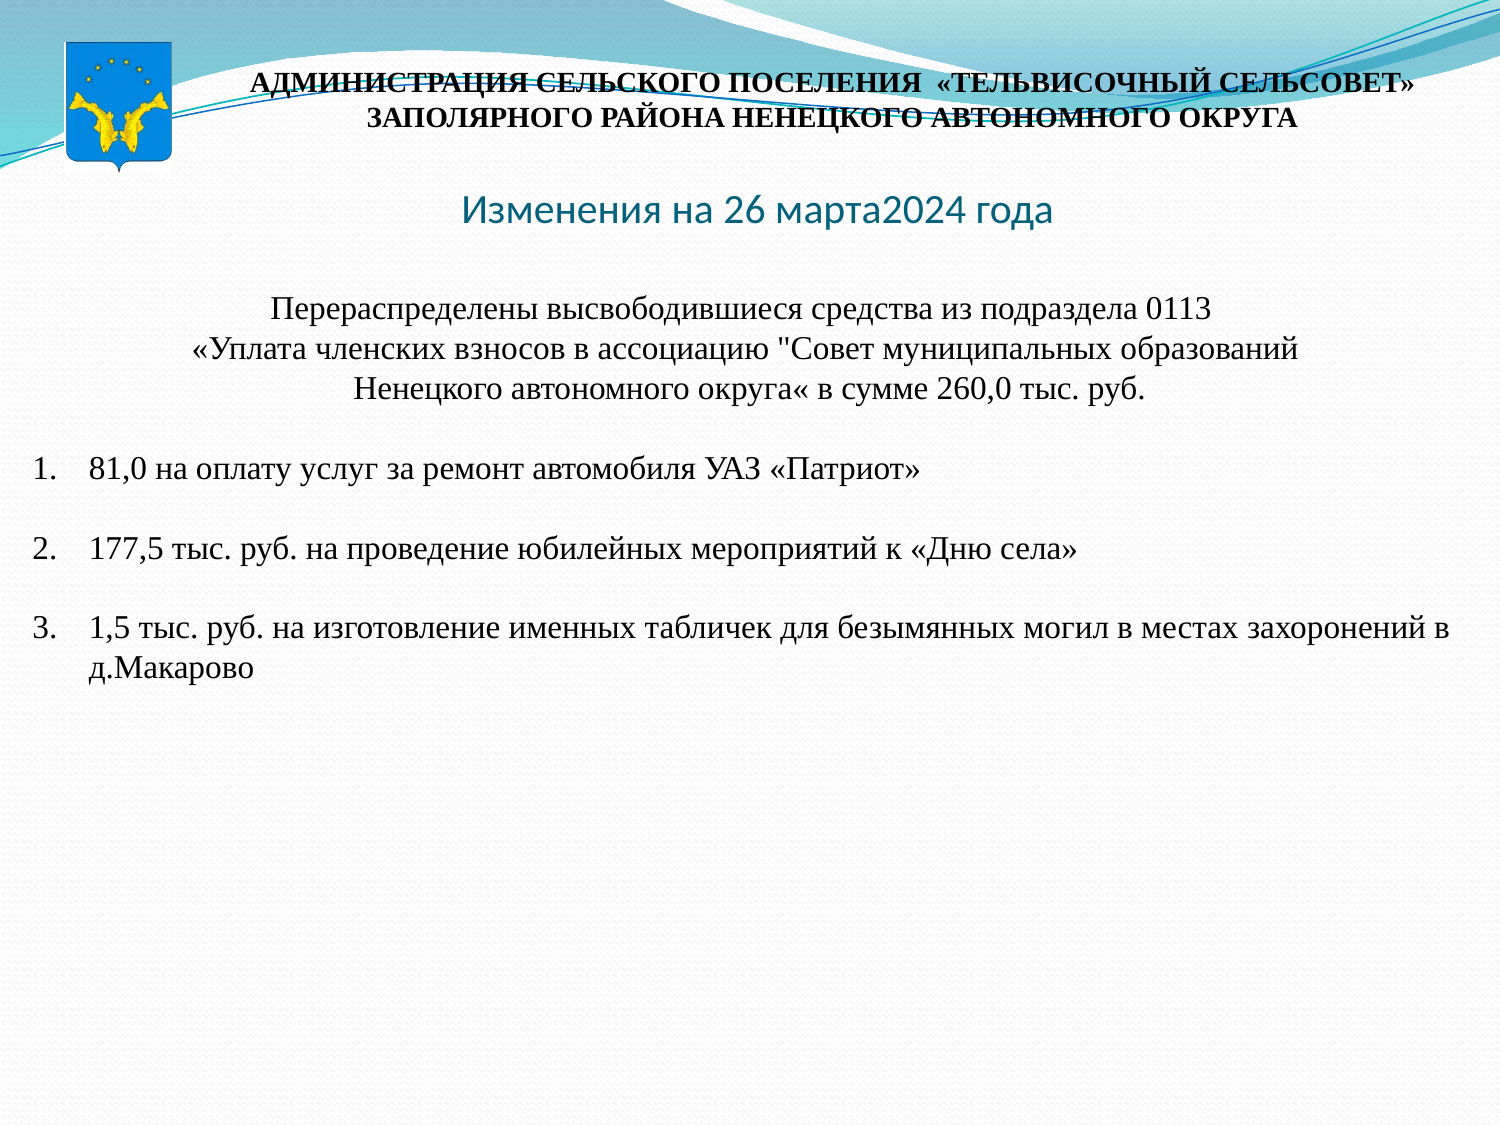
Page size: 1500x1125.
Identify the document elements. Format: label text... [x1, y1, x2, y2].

title Изменения на 26 марта2024 года [76, 172, 1440, 232]
text_box АДМИНИСТРАЦИЯ СЕЛЬСКОГО ПОСЕЛЕНИЯ «ТЕЛЬВИСОЧНЫЙ СЕЛЬСОВЕТ» ЗАПОЛЯРНОГО РАЙОНА НЕНЕЦКОГО АВТОНОМНОГО ОКРУГА [206, 55, 1459, 141]
text_box Перераспределены высвободившиеся средства из подраздела 0113 «Уплата членских взносов в ассоциацию "Совет муниципальных образований Ненецкого автономного округа« в сумме 260,0 тыс. руб. 81,0 на оплату услуг за ремонт автомобиля УАЗ «Патриот» 177,5 тыс. руб. на проведение юбилейных мероприятий к «Дню села» 1,5 тыс. руб. на изготовление именных табличек для безымянных могил в местах захоронений в д.Макарово [17, 278, 1483, 828]
picture [64, 42, 172, 173]
